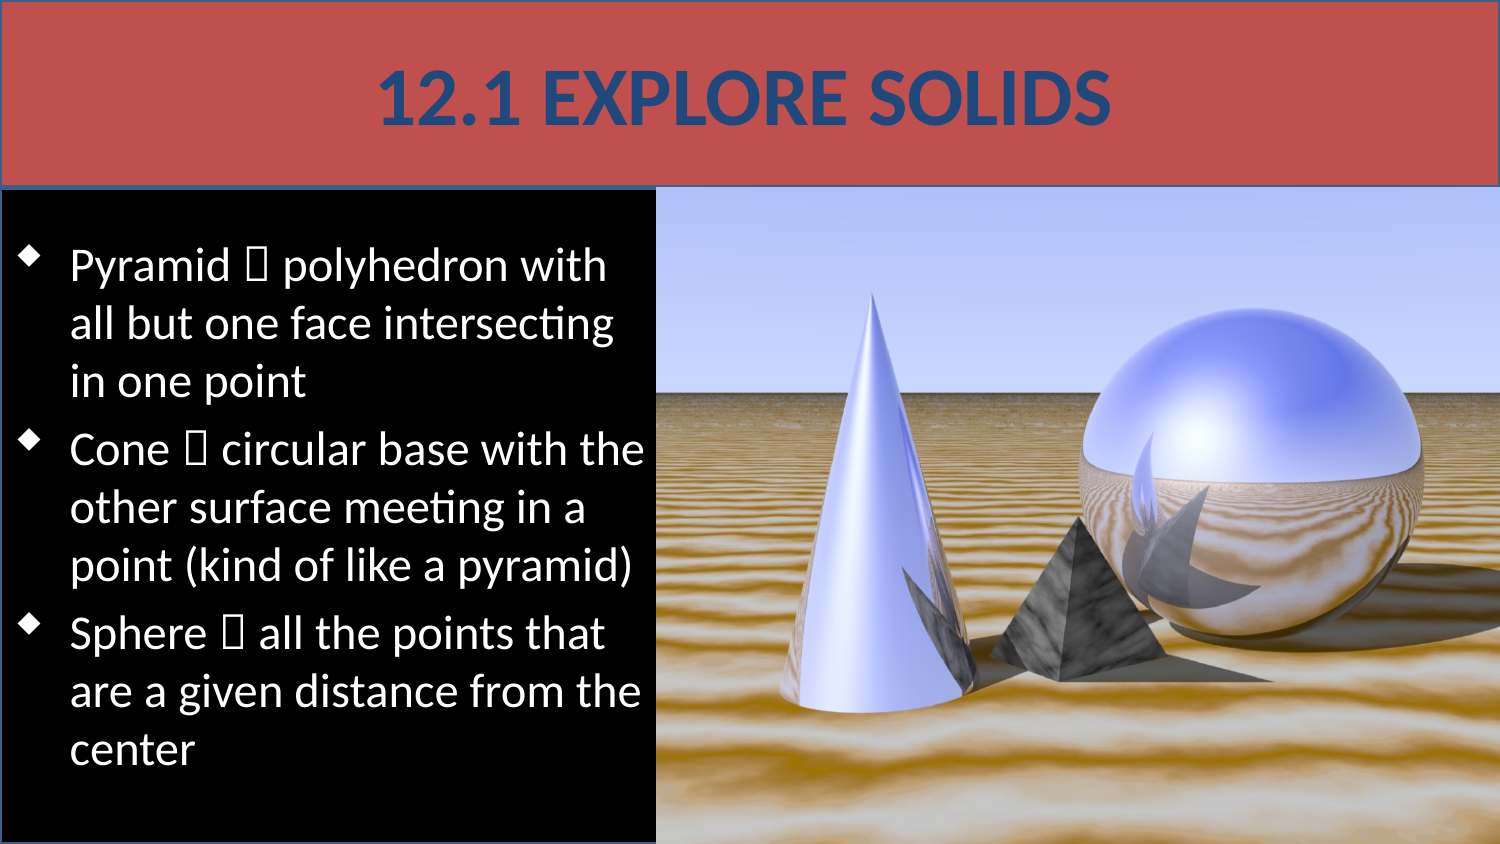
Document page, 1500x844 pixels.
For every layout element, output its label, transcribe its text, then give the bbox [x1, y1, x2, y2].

title 12.1 Explore Solids [37, 33, 1450, 150]
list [656, 187, 1500, 844]
list Pyramid  polyhedron with all but one face intersecting in one point Cone  circular base with the other surface meeting in a point (kind of like a pyramid) Sphere  all the points that are a given distance from the center [0, 225, 650, 807]
